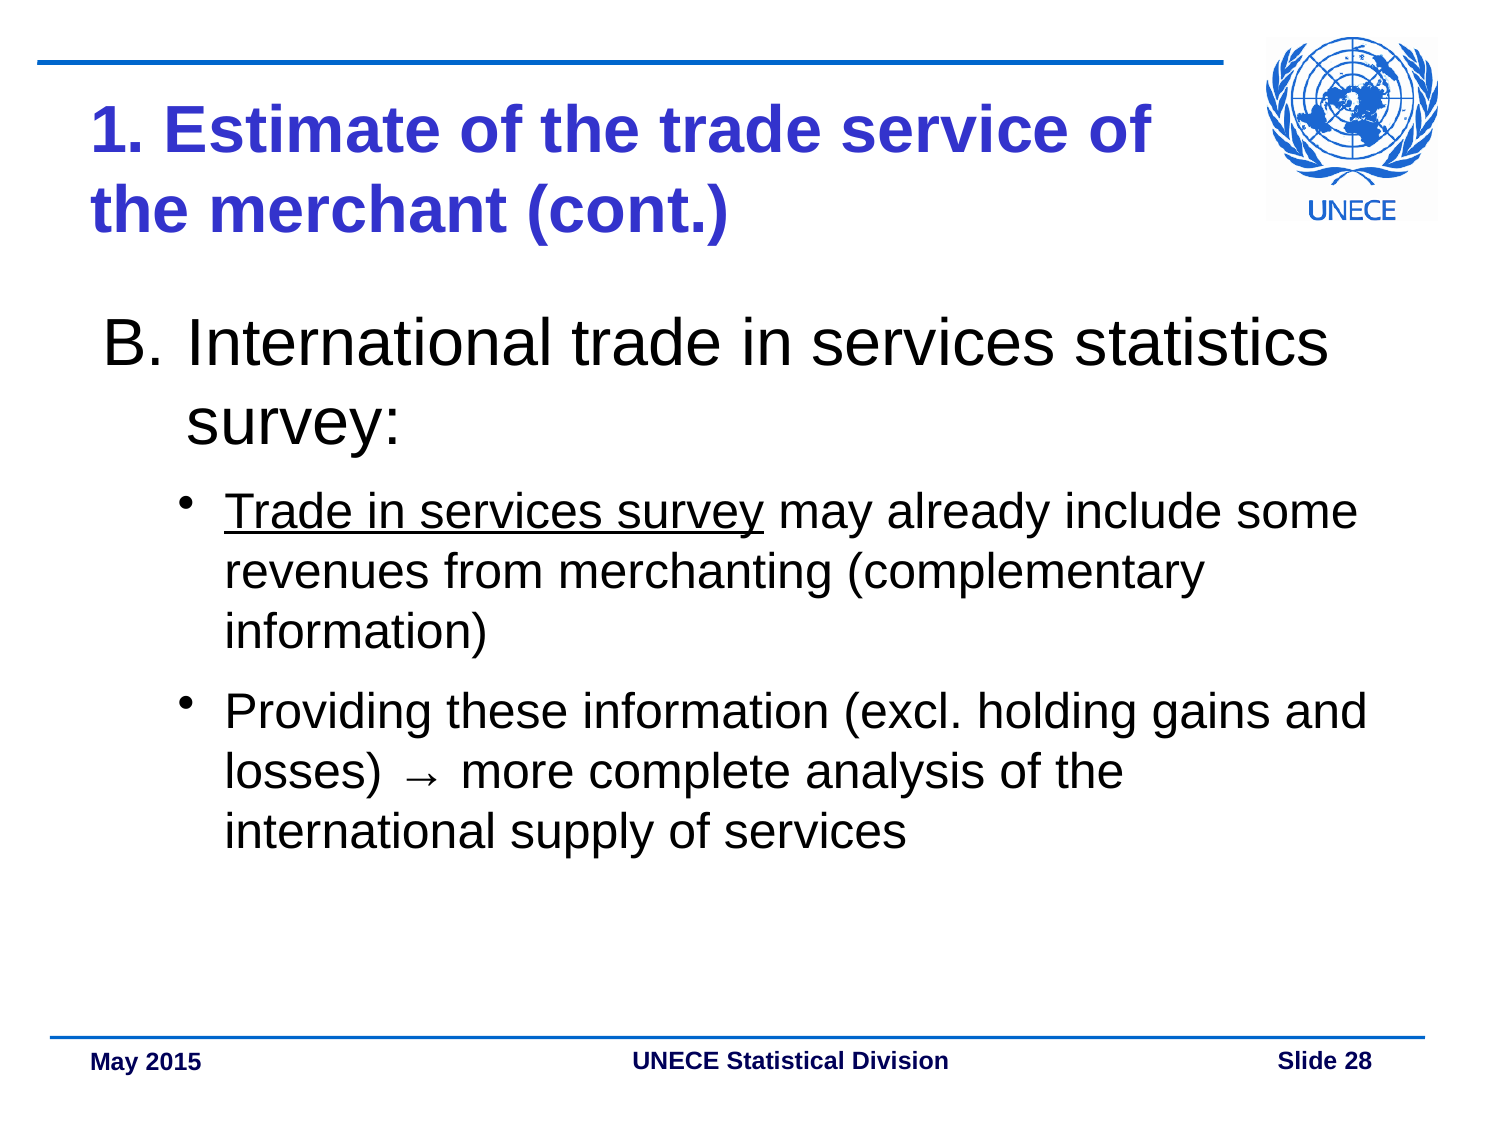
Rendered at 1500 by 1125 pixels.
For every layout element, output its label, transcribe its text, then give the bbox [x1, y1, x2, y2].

list International trade in services statistics survey: Trade in services survey may already include some revenues from merchanting (complementary information) Providing these information (excl. holding gains and losses) → more complete analysis of the international supply of services [87, 290, 1412, 941]
picture [1266, 37, 1438, 221]
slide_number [74, 1037, 388, 1113]
title 1. Estimate of the trade service of the merchant (cont.) [75, 87, 1238, 244]
